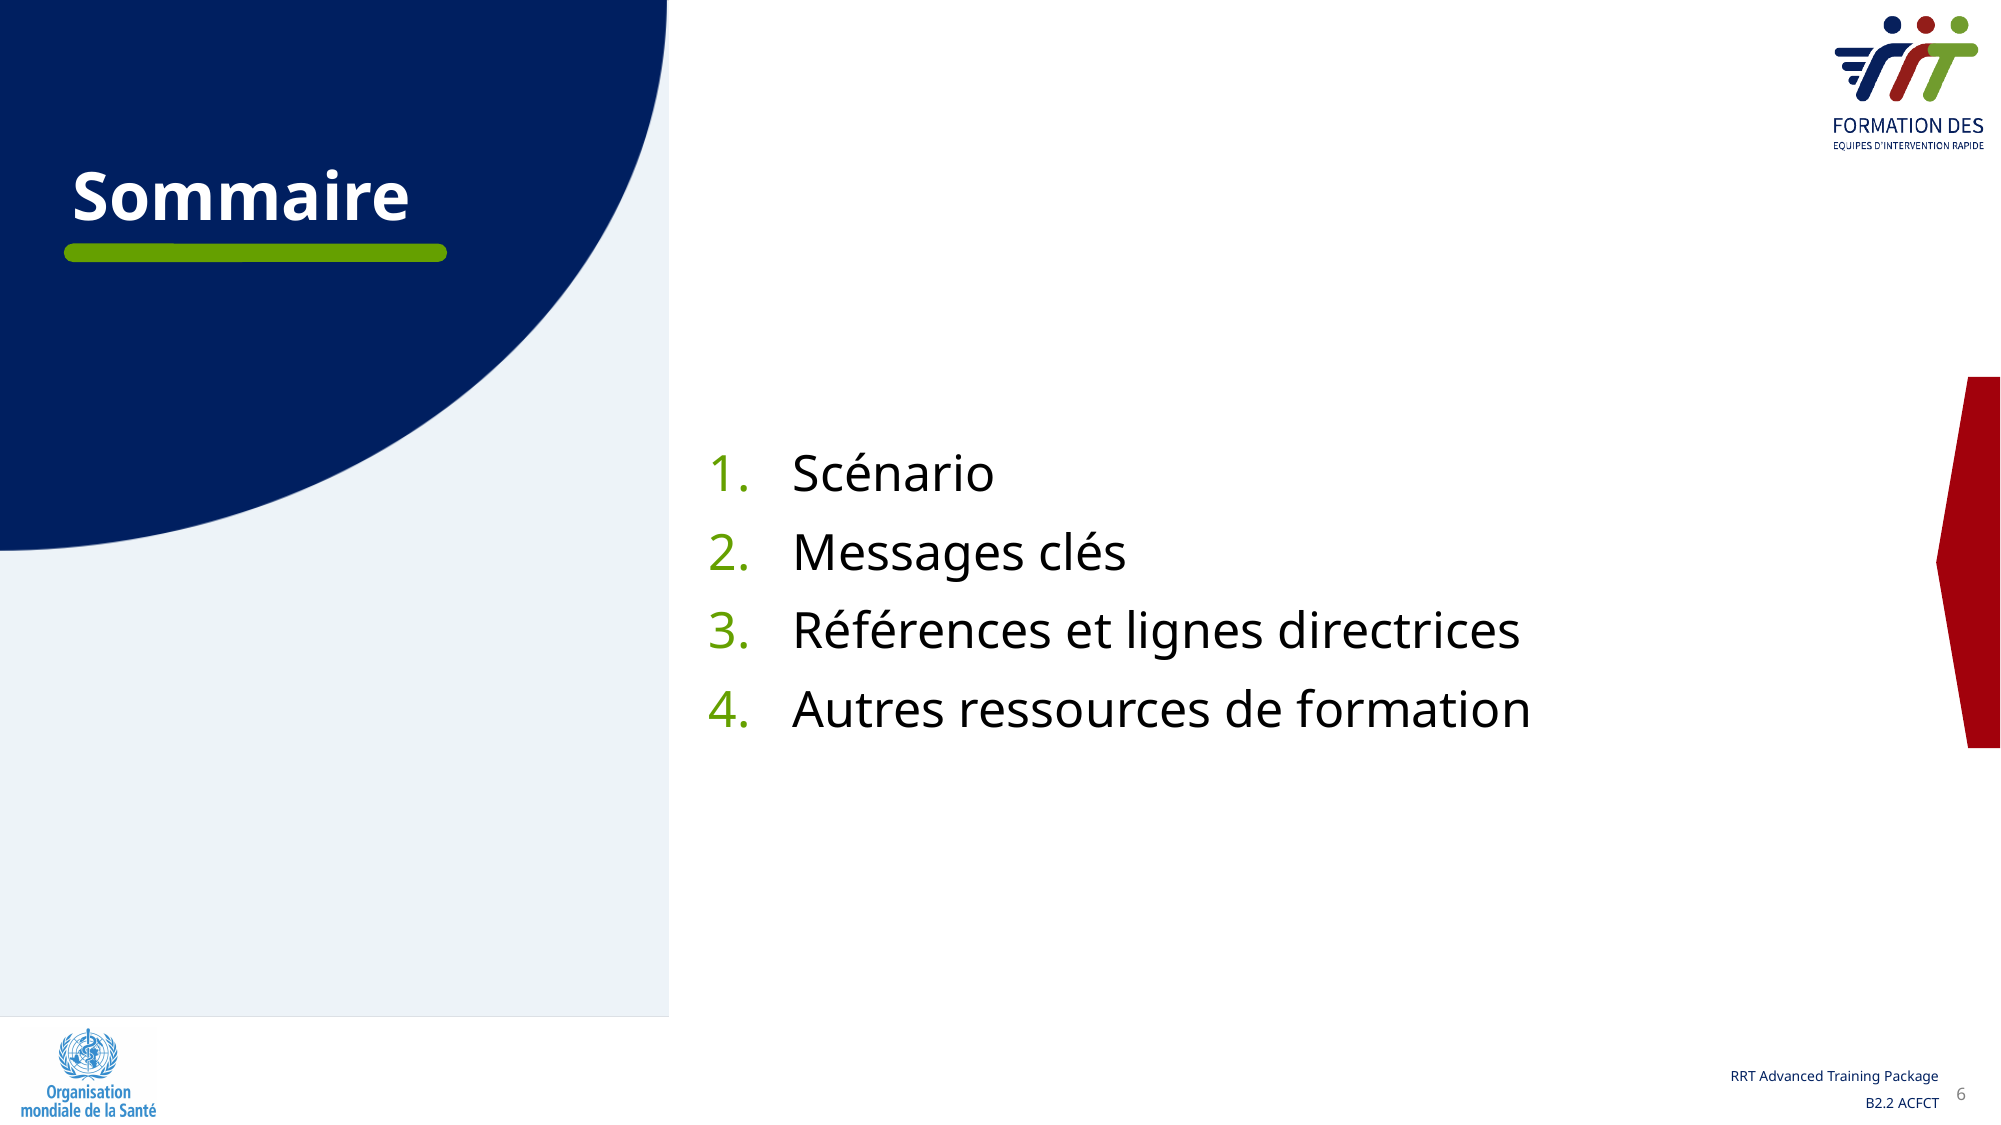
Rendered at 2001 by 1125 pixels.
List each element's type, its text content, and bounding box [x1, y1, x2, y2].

title Sommaire [72, 96, 609, 236]
picture [0, 0, 669, 1018]
list Scénario Messages clés Références et lignes directrices Autres ressources de formation [700, 137, 1937, 1049]
picture [1833, 15, 1984, 151]
picture [20, 1027, 157, 1118]
